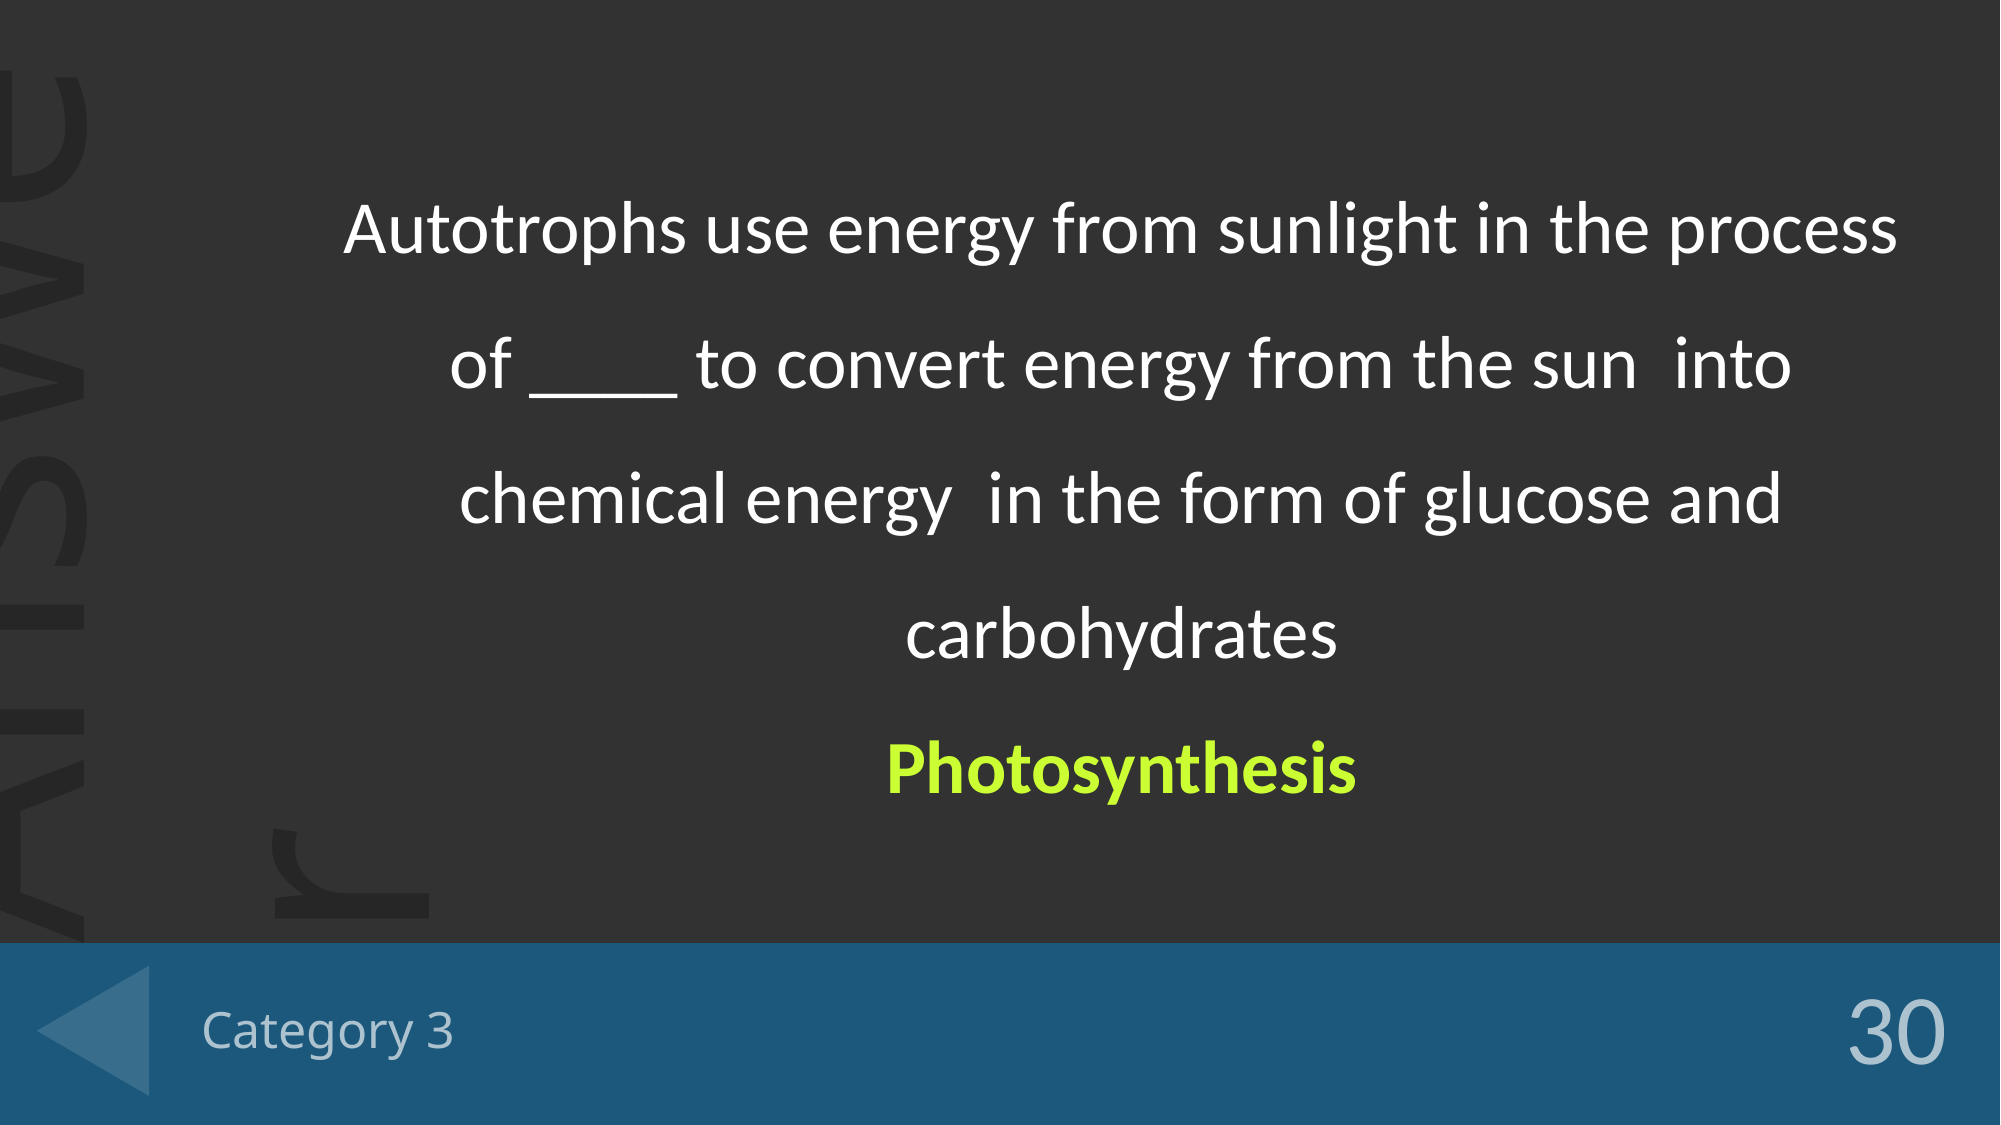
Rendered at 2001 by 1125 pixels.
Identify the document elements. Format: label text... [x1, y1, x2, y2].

title Category 3 [185, 967, 1494, 1097]
list 30 [1494, 967, 1963, 1097]
list Autotrophs use energy from sunlight in the process of ____ to convert energy from the sun into chemical energy in the form of glucose and carbohydrates Photosynthesis [302, 307, 1943, 636]
